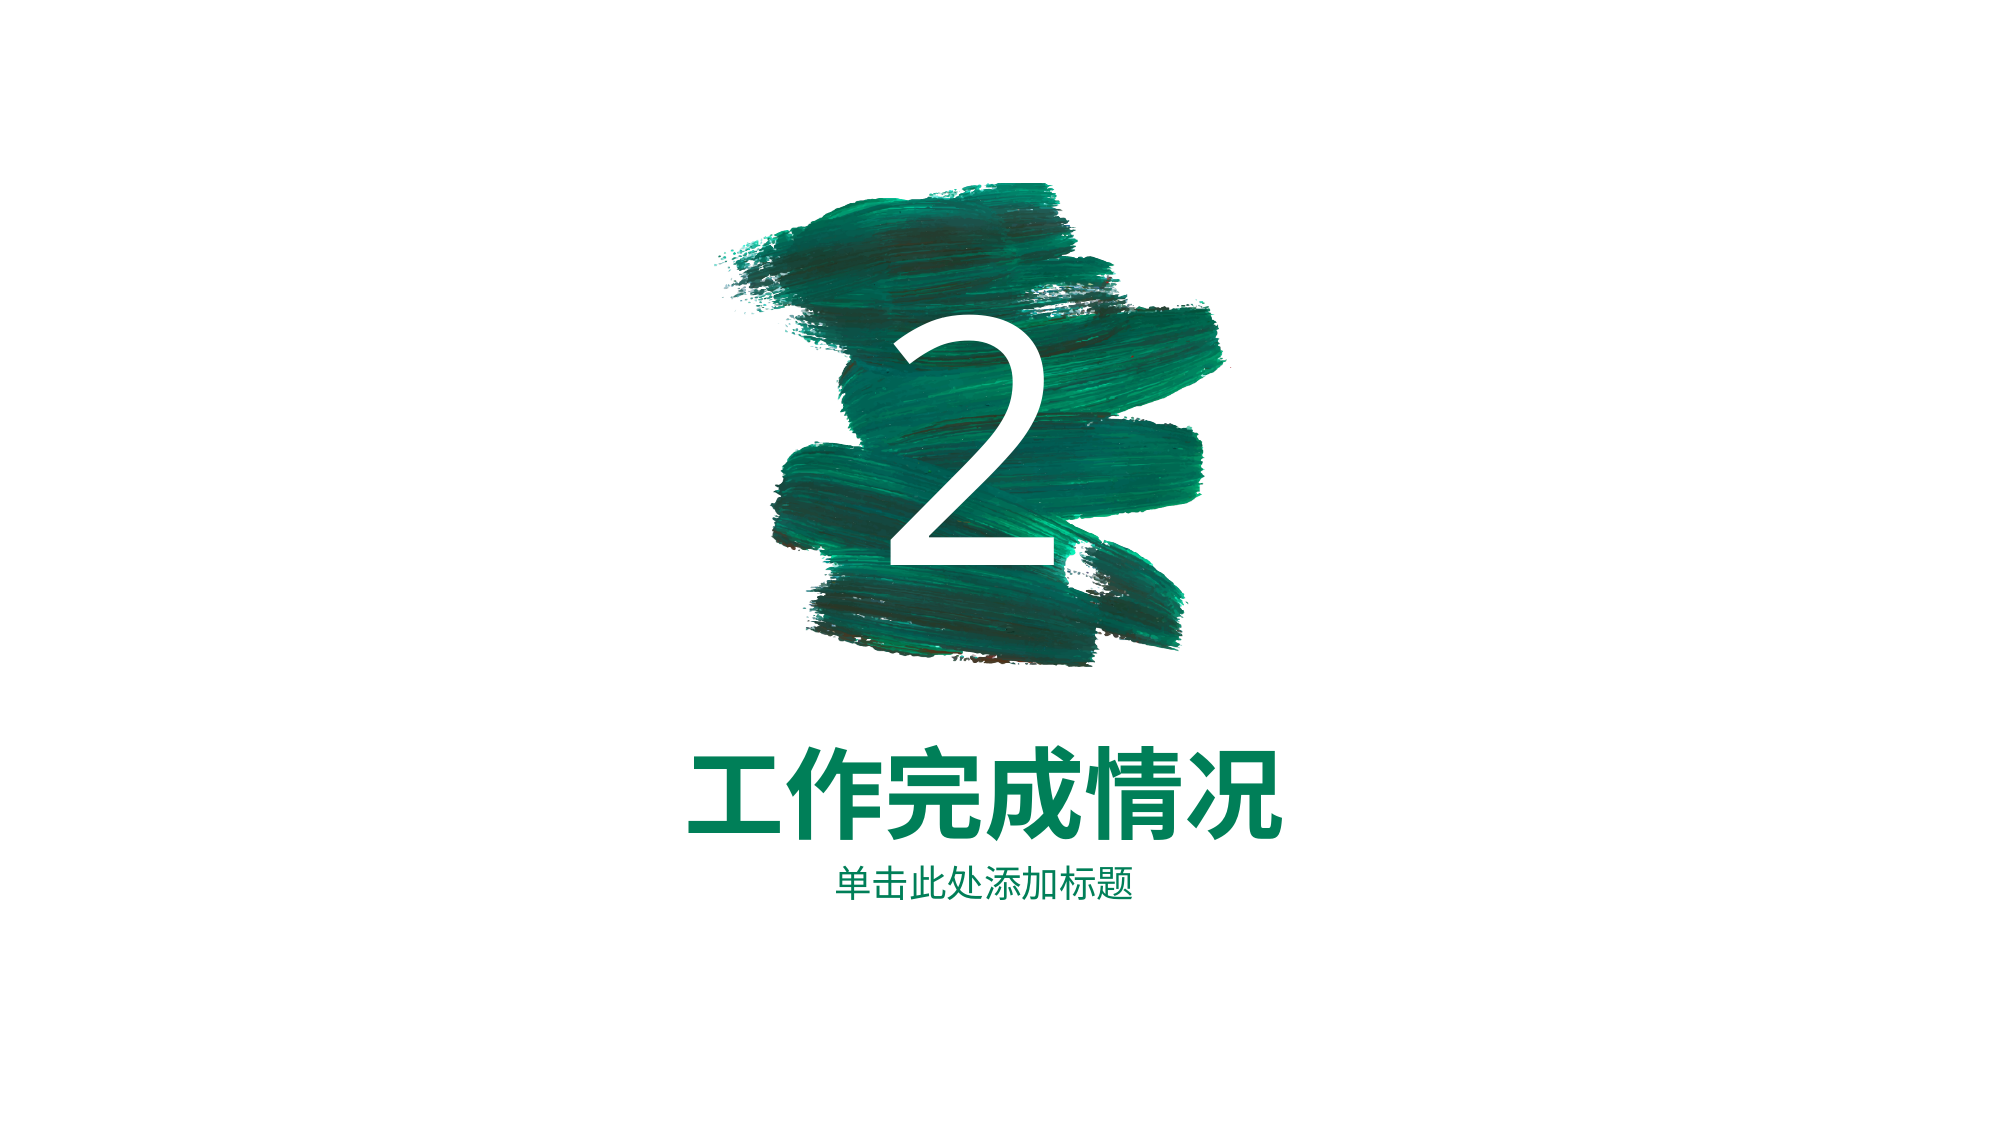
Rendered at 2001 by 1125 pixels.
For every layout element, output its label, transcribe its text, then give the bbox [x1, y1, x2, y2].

text_box 单击此处添加标题 [800, 852, 1168, 913]
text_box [714, 182, 1233, 667]
text_box 工作完成情况 [486, 724, 1482, 860]
